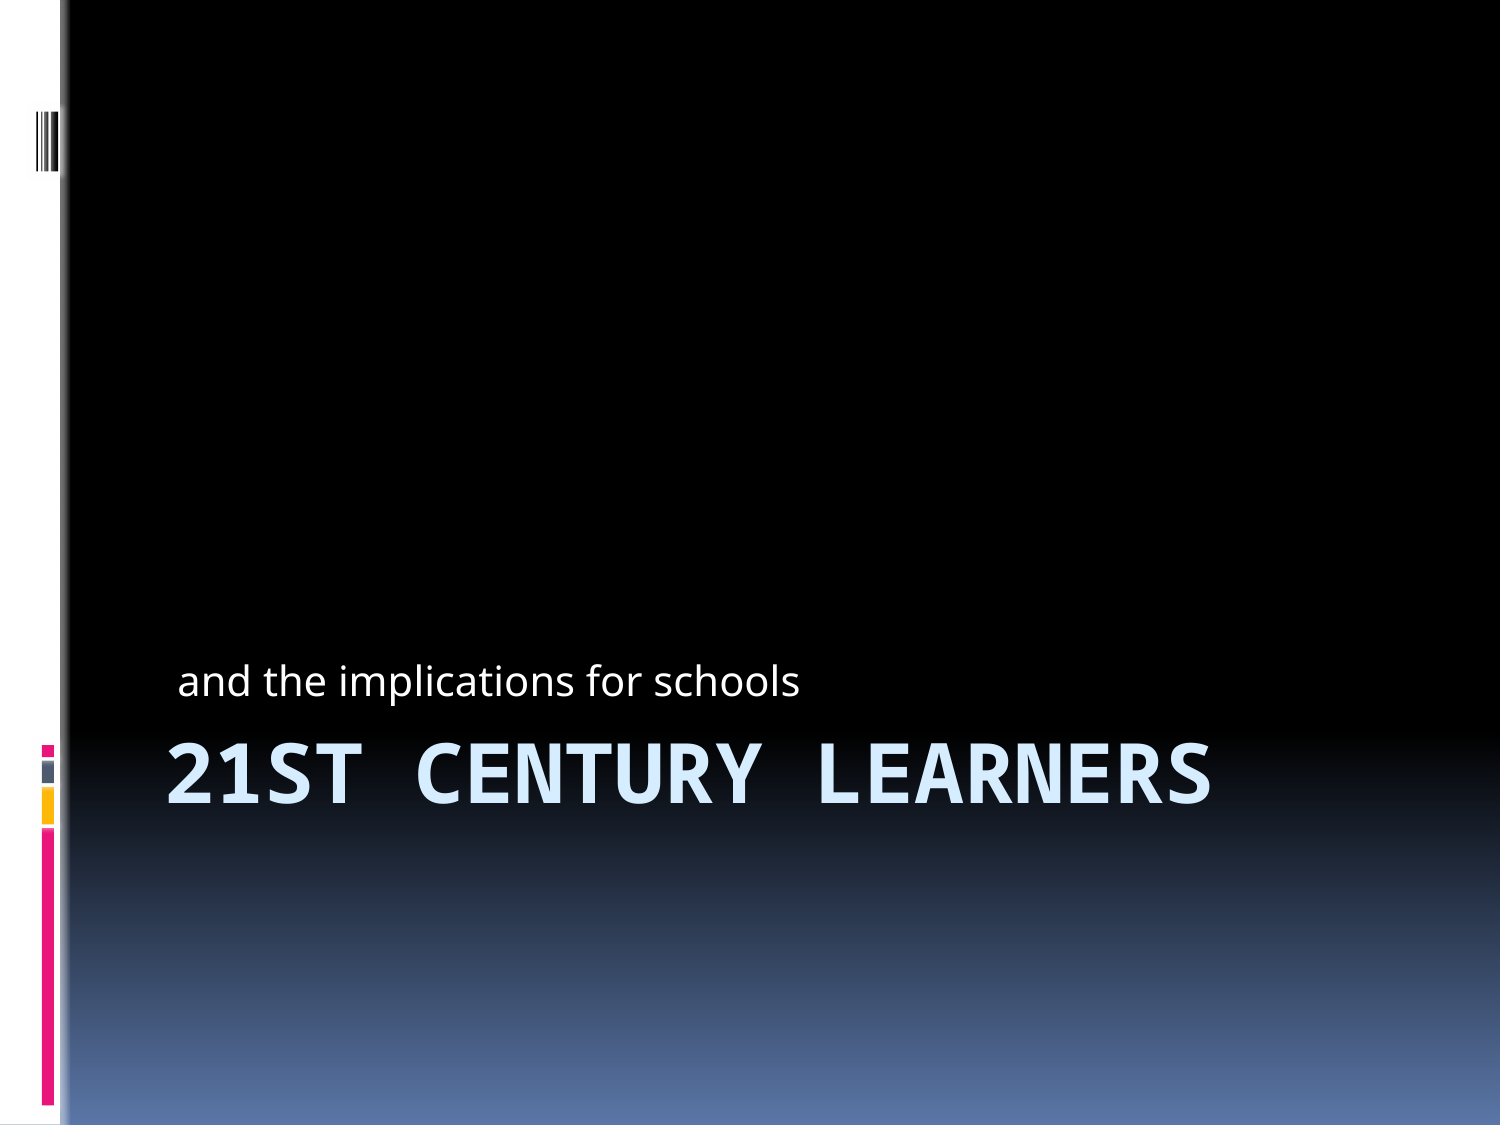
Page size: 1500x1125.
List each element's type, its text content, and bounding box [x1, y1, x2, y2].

subtitle and the implications for schools [150, 464, 1425, 713]
title 21st century learners [150, 713, 1425, 1037]
